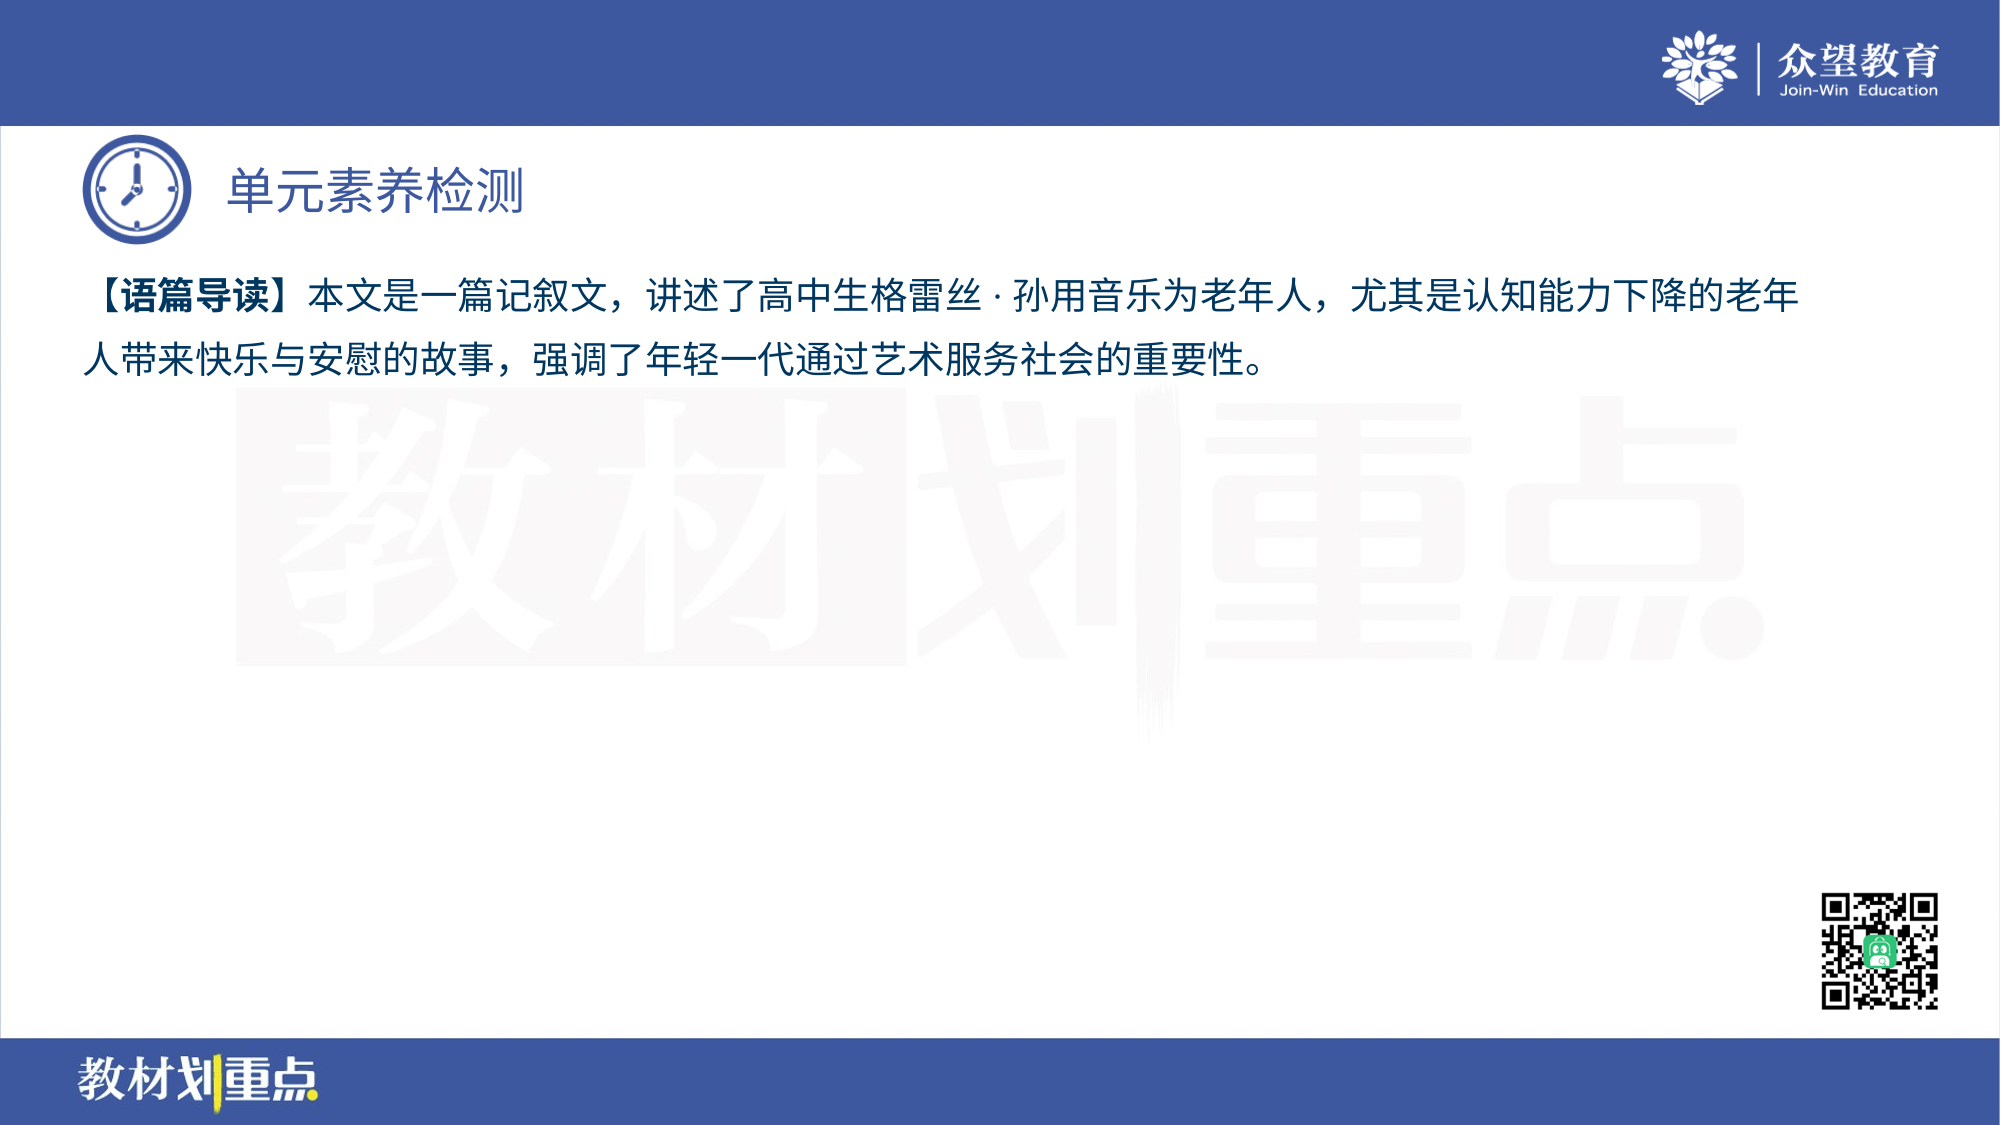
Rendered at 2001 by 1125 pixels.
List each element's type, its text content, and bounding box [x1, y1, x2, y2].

picture [0, 0, 2000, 1125]
text_box 【语篇导读】本文是一篇记叙文，讲述了高中生格雷丝·孙用音乐为老年人，尤其是认知能力下降的老年 人带来快乐与安慰的故事，强调了年轻一代通过艺术服务社会的重要性。 [82, 247, 1817, 375]
